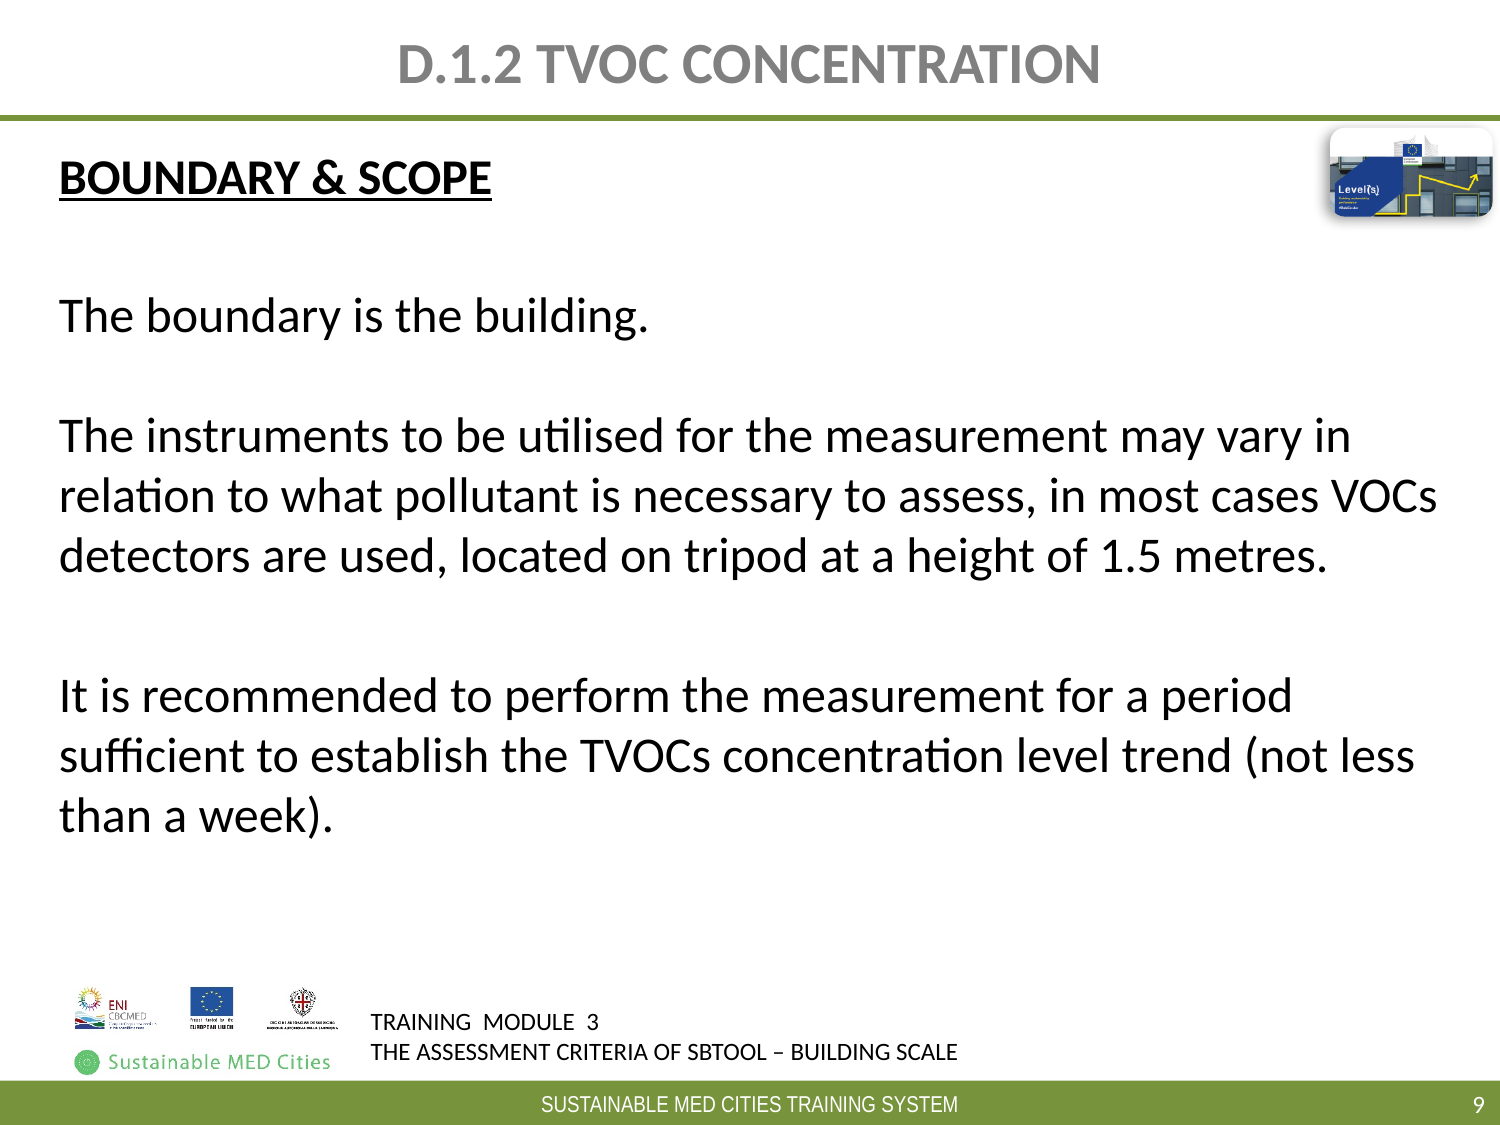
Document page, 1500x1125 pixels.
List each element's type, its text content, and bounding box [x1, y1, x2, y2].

picture [1329, 127, 1493, 217]
slide_number 9 [1149, 1081, 1500, 1125]
picture [62, 978, 356, 1080]
title D.1.2 ΤVOC CONCENTRATION [0, 0, 1500, 121]
list BOUNDARY & SCOPE The boundary is the building. The instruments to be utilised for the measurement may vary in relation to what pollutant is necessary to assess, in most cases VOCs detectors are used, located on tripod at a height of 1.5 metres. It is recommended to perform the measurement for a period sufficient to establish the TVOCs concentration level trend (not less than a week). [43, 137, 1477, 858]
